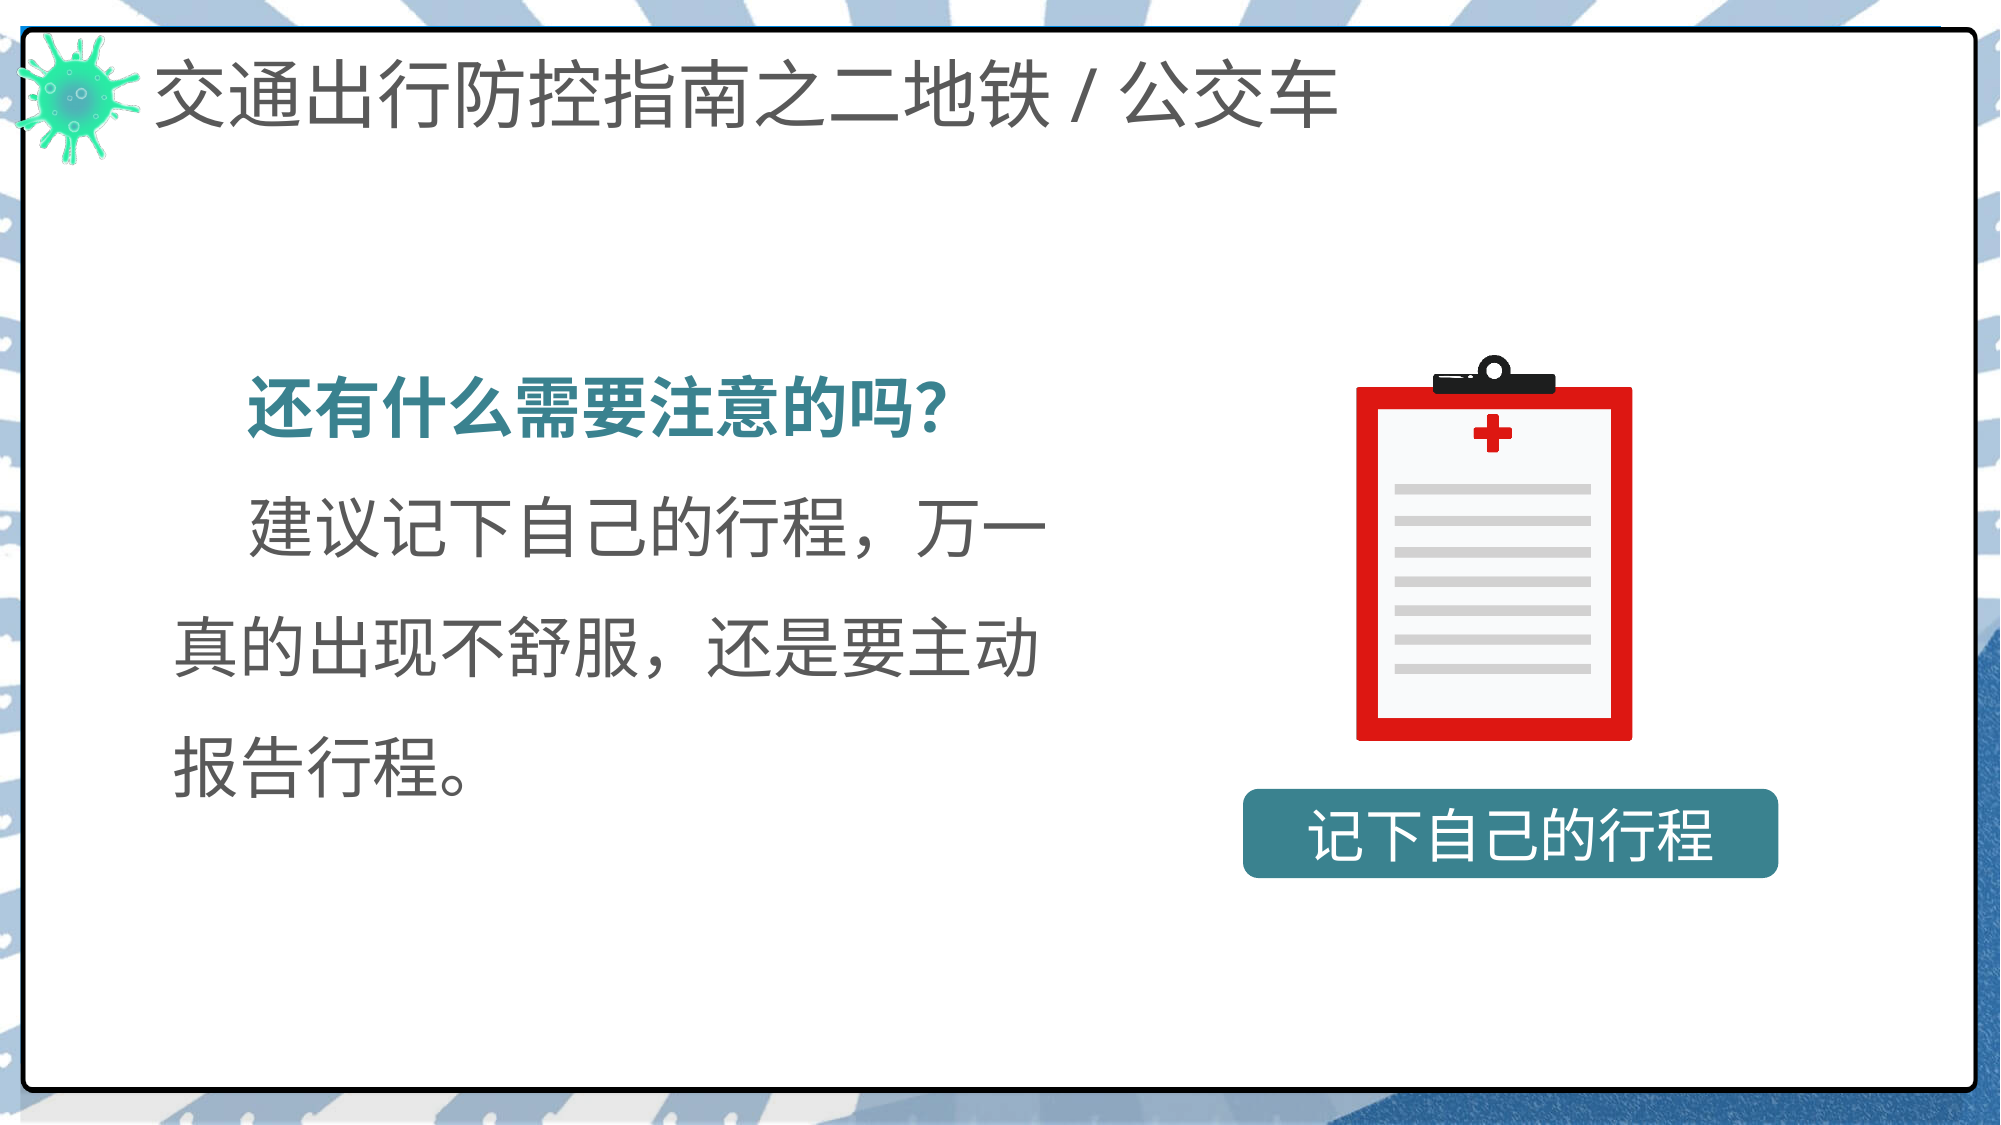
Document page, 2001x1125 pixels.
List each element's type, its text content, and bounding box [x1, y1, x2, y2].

text_box 还有什么需要注意的吗？ 建议记下自己的行程，万一真的出现不舒服，还是要主动报告行程。 [157, 318, 1069, 814]
picture [0, 0, 2000, 1125]
text_box 记下自己的行程 [1228, 799, 1793, 871]
text_box [1244, 788, 1778, 799]
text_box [0, 19, 1652, 168]
text_box [1245, 871, 1776, 879]
